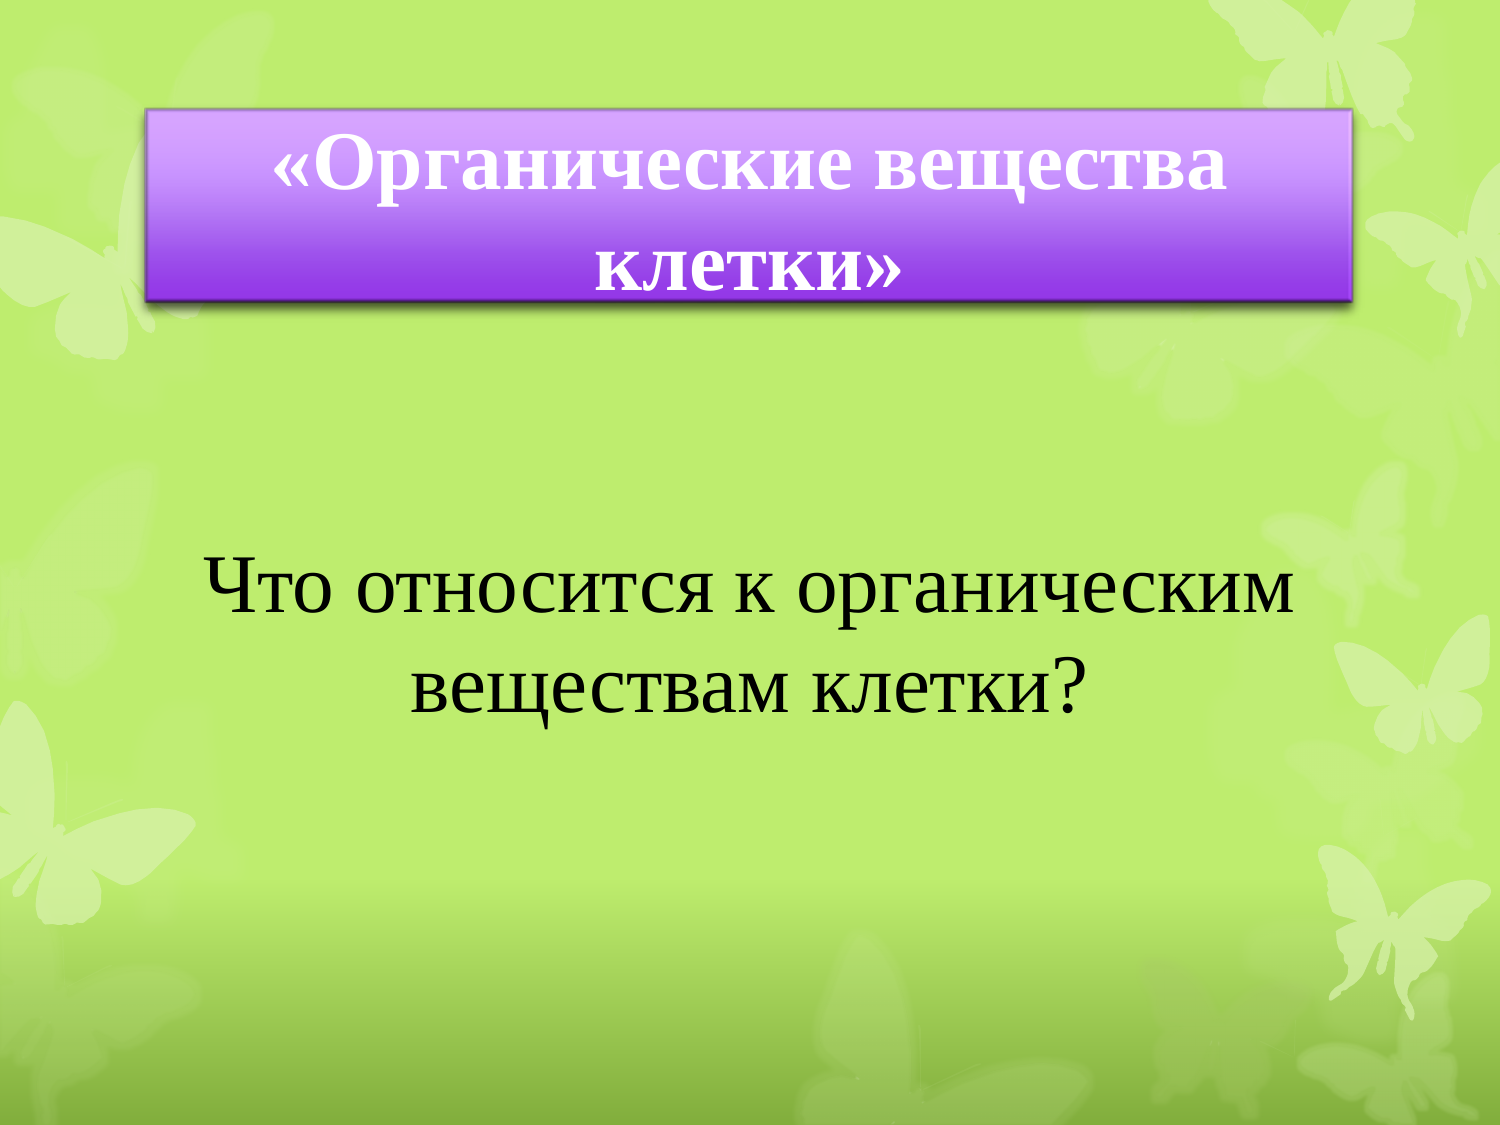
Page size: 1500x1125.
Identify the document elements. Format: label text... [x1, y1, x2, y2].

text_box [129, 69, 1370, 331]
list Что относится к органическим веществам клетки? [165, 341, 1335, 962]
